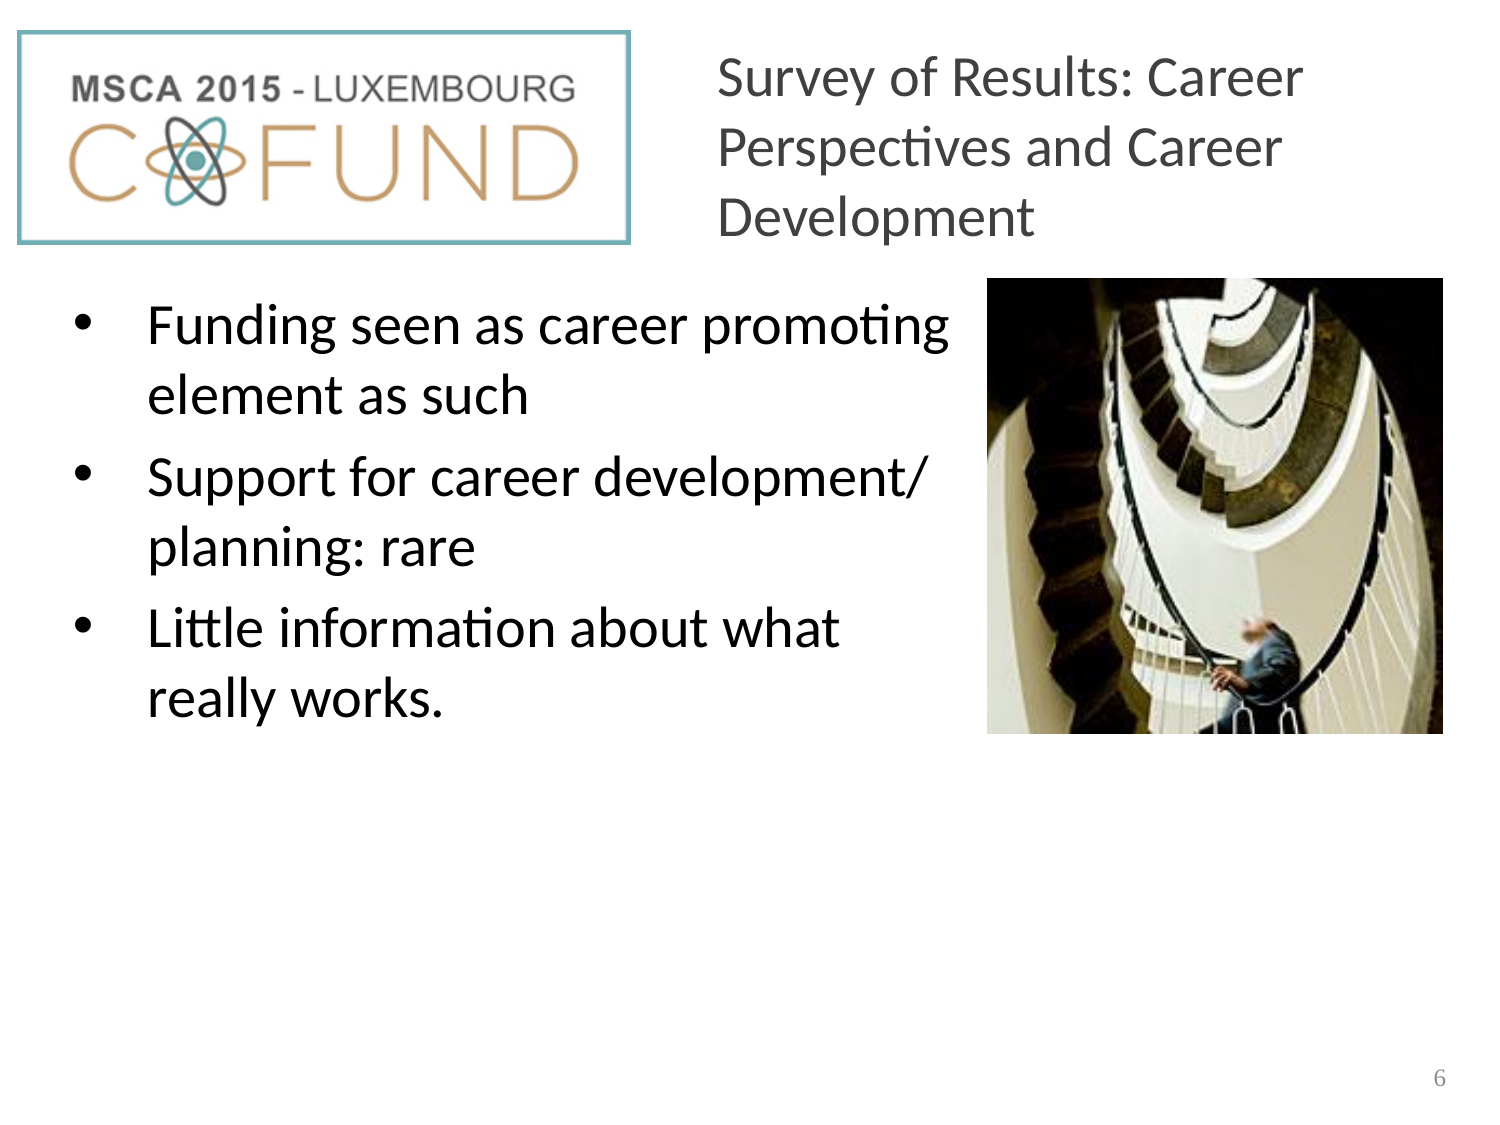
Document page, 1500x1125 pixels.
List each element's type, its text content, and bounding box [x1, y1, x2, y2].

picture [987, 278, 1443, 734]
subtitle Funding seen as career promoting element as such Support for career development/ planning: rare Little information about what really works. [57, 278, 975, 1000]
picture [17, 30, 631, 246]
footer 6 [986, 1046, 1462, 1107]
text_box Survey of Results: Career Perspectives and Career Development [702, 30, 1483, 245]
